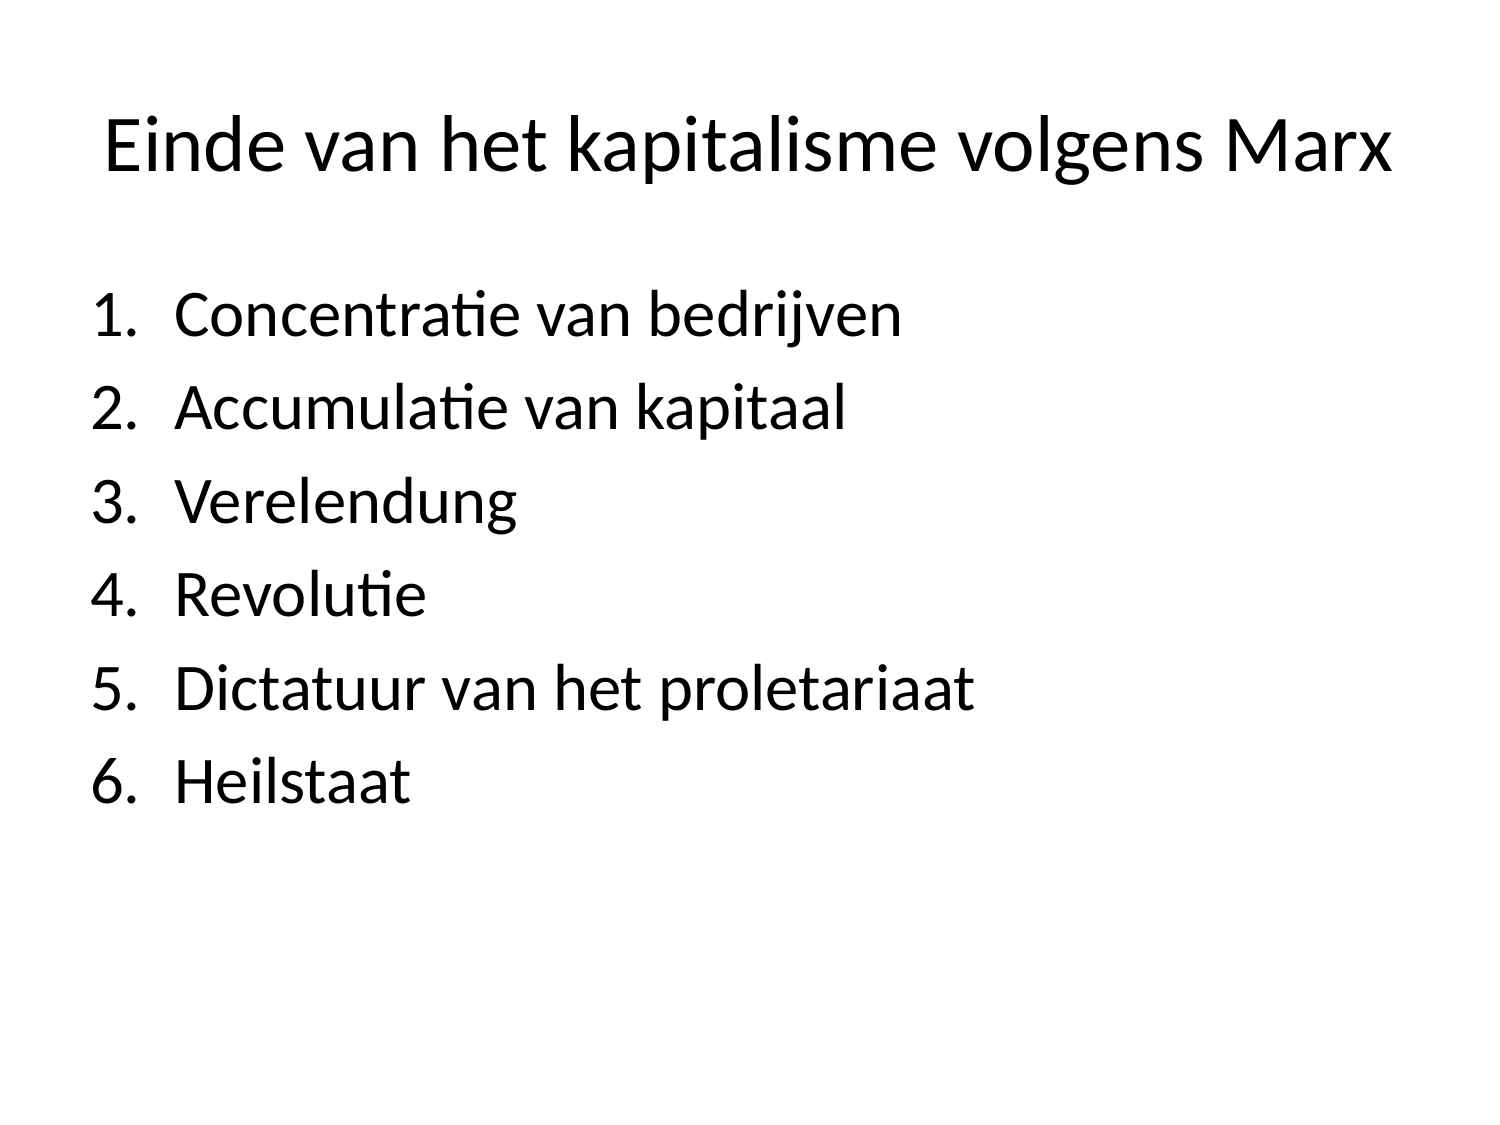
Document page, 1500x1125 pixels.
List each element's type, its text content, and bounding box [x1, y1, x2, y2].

list Concentratie van bedrijven Accumulatie van kapitaal Verelendung Revolutie Dictatuur van het proletariaat Heilstaat [75, 262, 1425, 1005]
title Einde van het kapitalisme volgens Marx [75, 45, 1425, 233]
